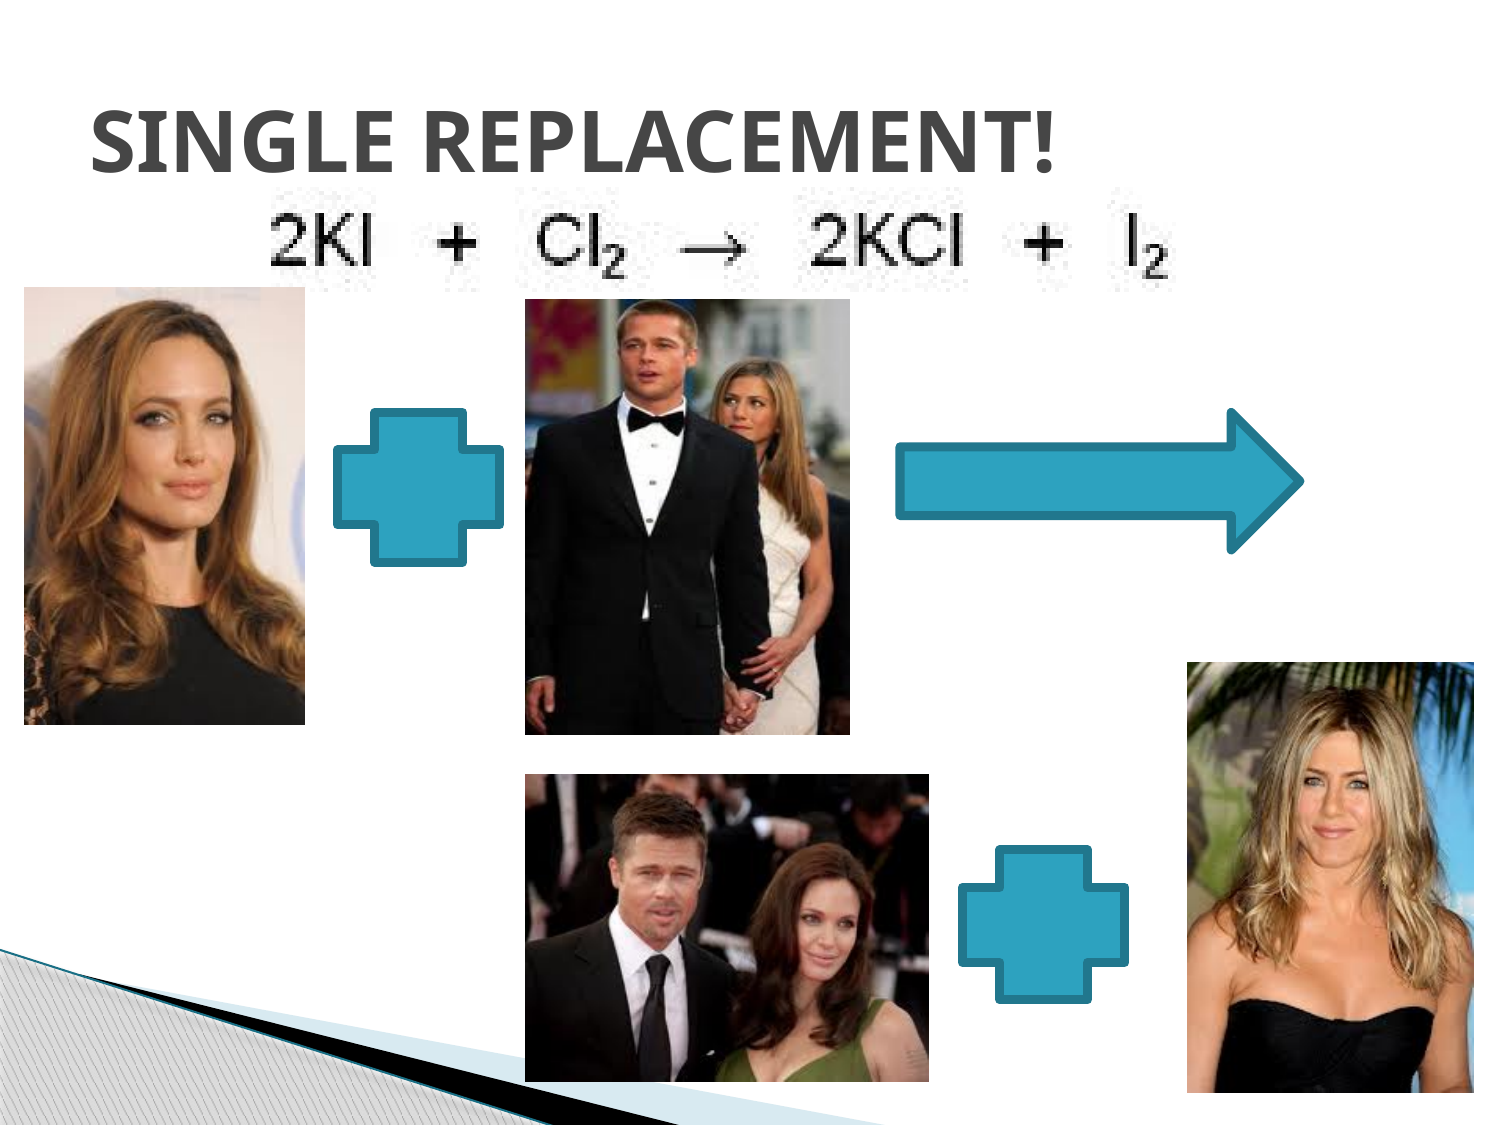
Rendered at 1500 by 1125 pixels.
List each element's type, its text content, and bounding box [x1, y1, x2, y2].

text_box [333, 408, 504, 567]
picture [1187, 662, 1474, 1093]
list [237, 187, 1278, 297]
picture [524, 299, 851, 735]
title SINGLE REPLACEMENT! [75, 45, 1425, 233]
picture [524, 774, 929, 1082]
text_box [958, 845, 1129, 1004]
picture [24, 287, 305, 726]
text_box [895, 407, 1305, 555]
